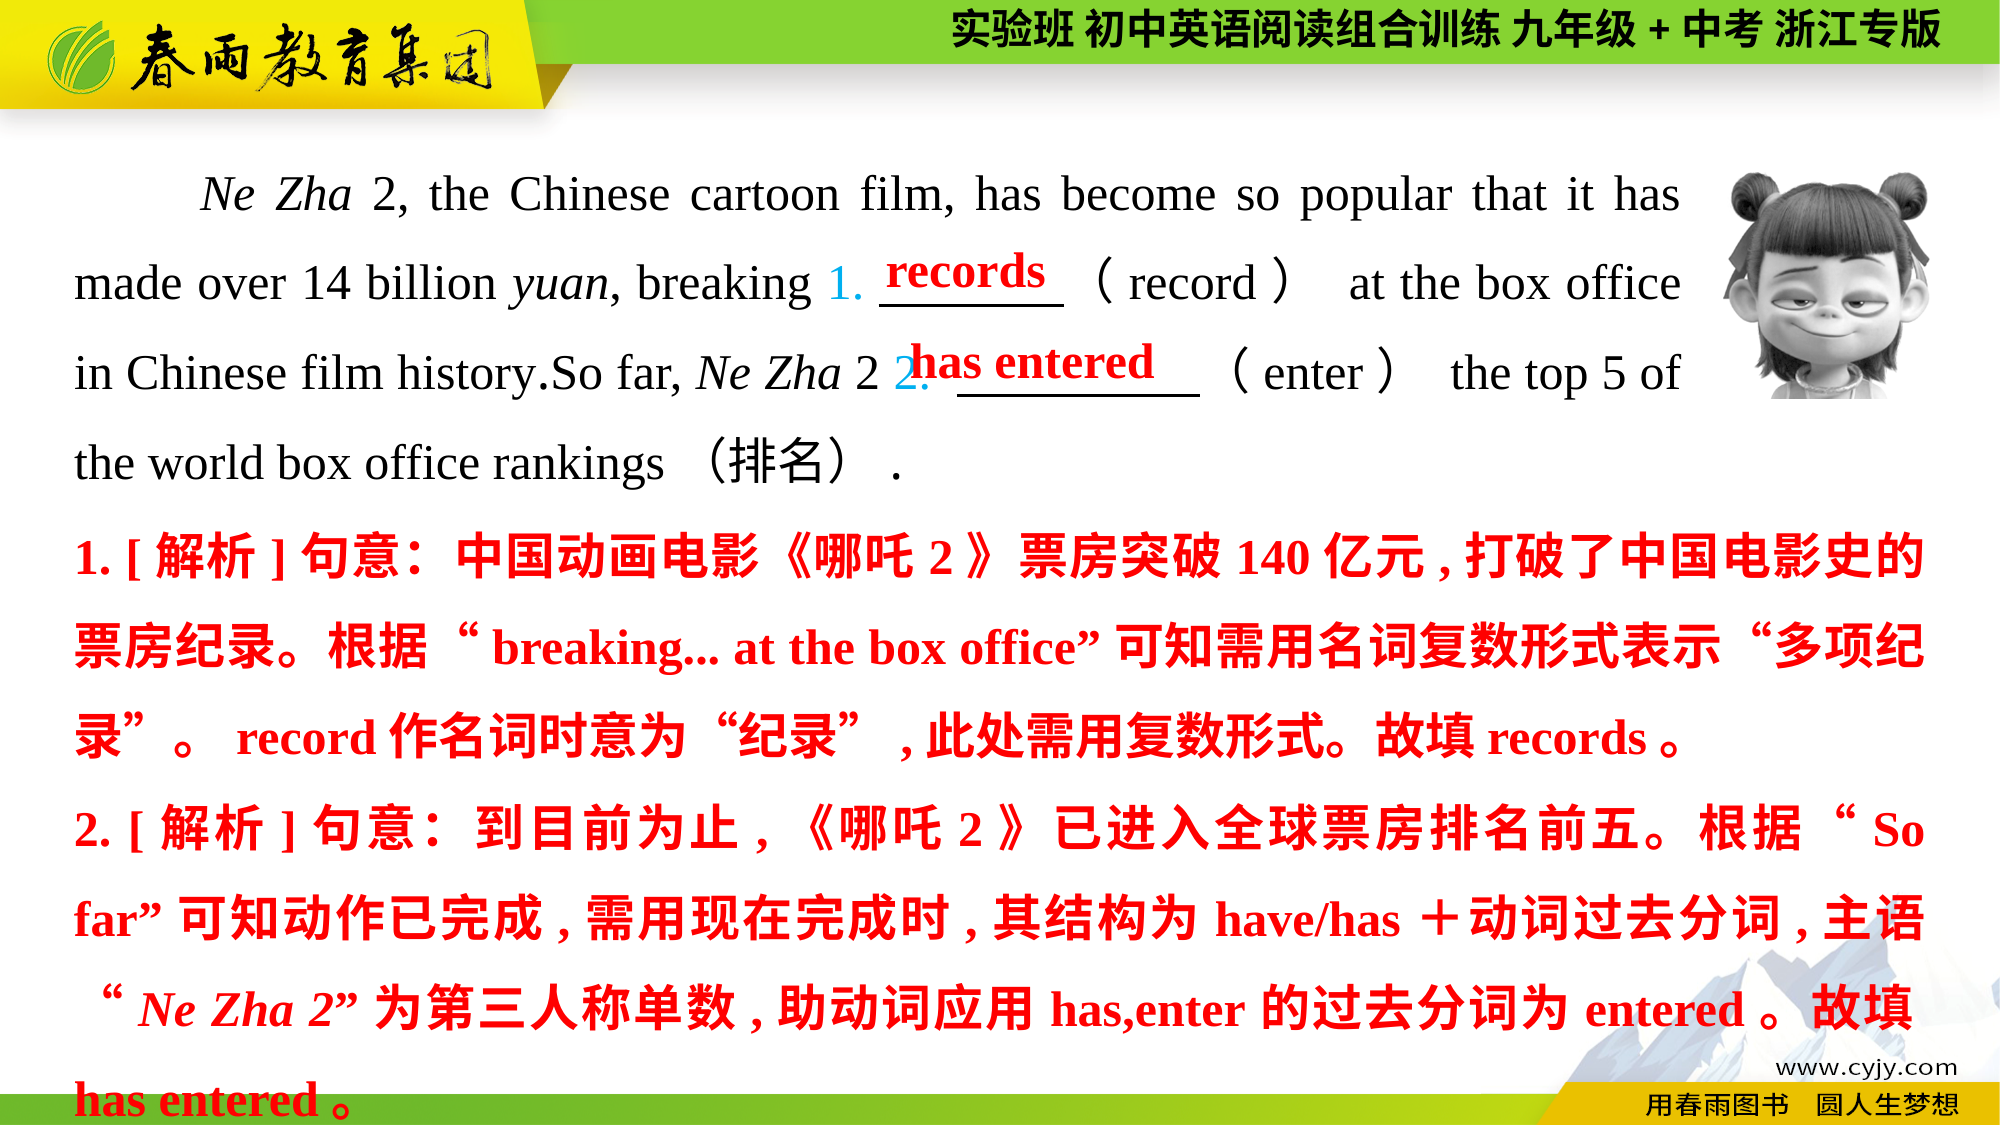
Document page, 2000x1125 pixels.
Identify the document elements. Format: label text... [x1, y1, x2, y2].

text_box records [870, 229, 1061, 305]
text_box 2. [解析]句意：到目前为止,《哪吒2》已进入全球票房排名前五。根据“So far”可知动作已完成,需用现在完成时,其结构为have/has＋动词过去分词,主语“Ne Zha 2”为第三人称单数,助动词应用has,enter的过去分词为entered。故填has entered。 [59, 758, 1941, 1125]
picture [0, 0, 2000, 1125]
text_box has entered [894, 321, 1170, 397]
list Ne Zha 2, the Chinese cartoon film, has become so popular that it has made over 14 billion yuan, breaking 1. （record） at the box office in Chinese film history.So far, Ne Zha 2 2. （enter） the top 5 of the world box office rankings（排名）. [59, 122, 1697, 487]
text_box 1. [解析]句意：中国动画电影《哪吒2》票房突破140亿元,打破了中国电影史的票房纪录。根据“breaking... at the box office”可知需用名词复数形式表示“多项纪录”。record作名词时意为“纪录”,此处需用复数形式。故填records。 [59, 487, 1941, 758]
